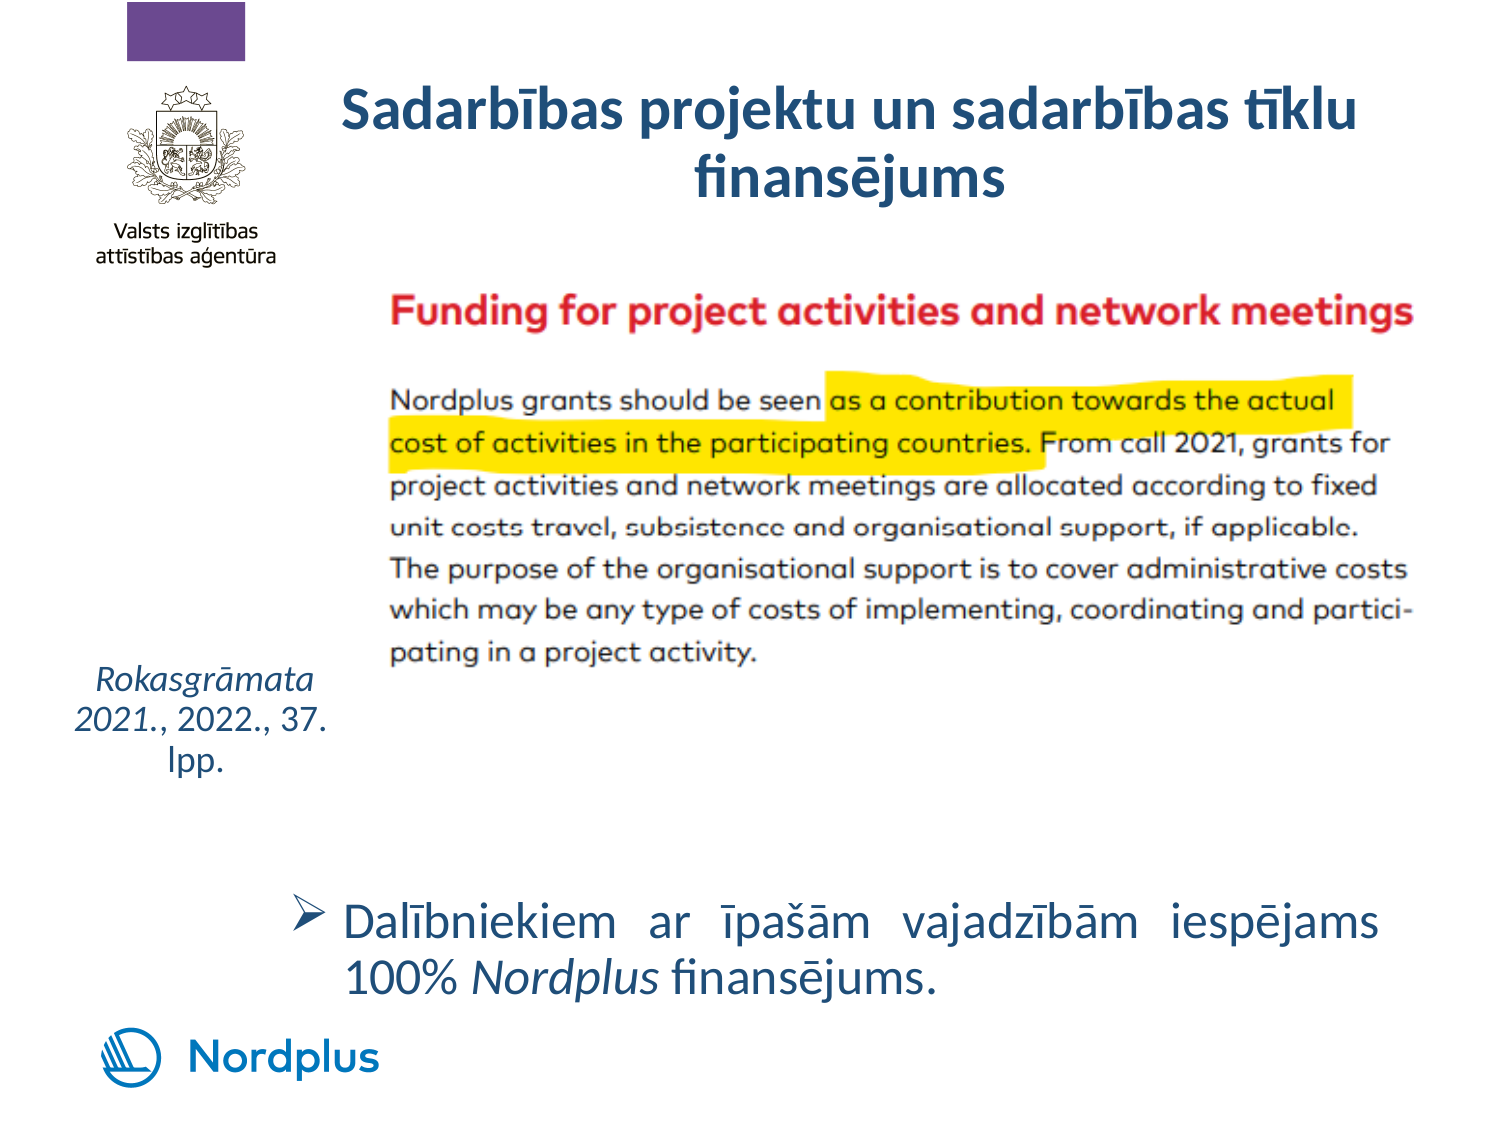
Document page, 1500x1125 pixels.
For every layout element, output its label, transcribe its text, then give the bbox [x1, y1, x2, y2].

text_box Rokasgrāmata 2021., 2022., 37. lpp. [32, 651, 369, 788]
title Sadarbības projektu un sadarbības tīklu finansējums [304, 59, 1397, 228]
picture [0, 0, 1500, 1125]
list Dalībniekiem ar īpašām vajadzībām iespējams 100% Nordplus finansējums. [274, 814, 1397, 1014]
